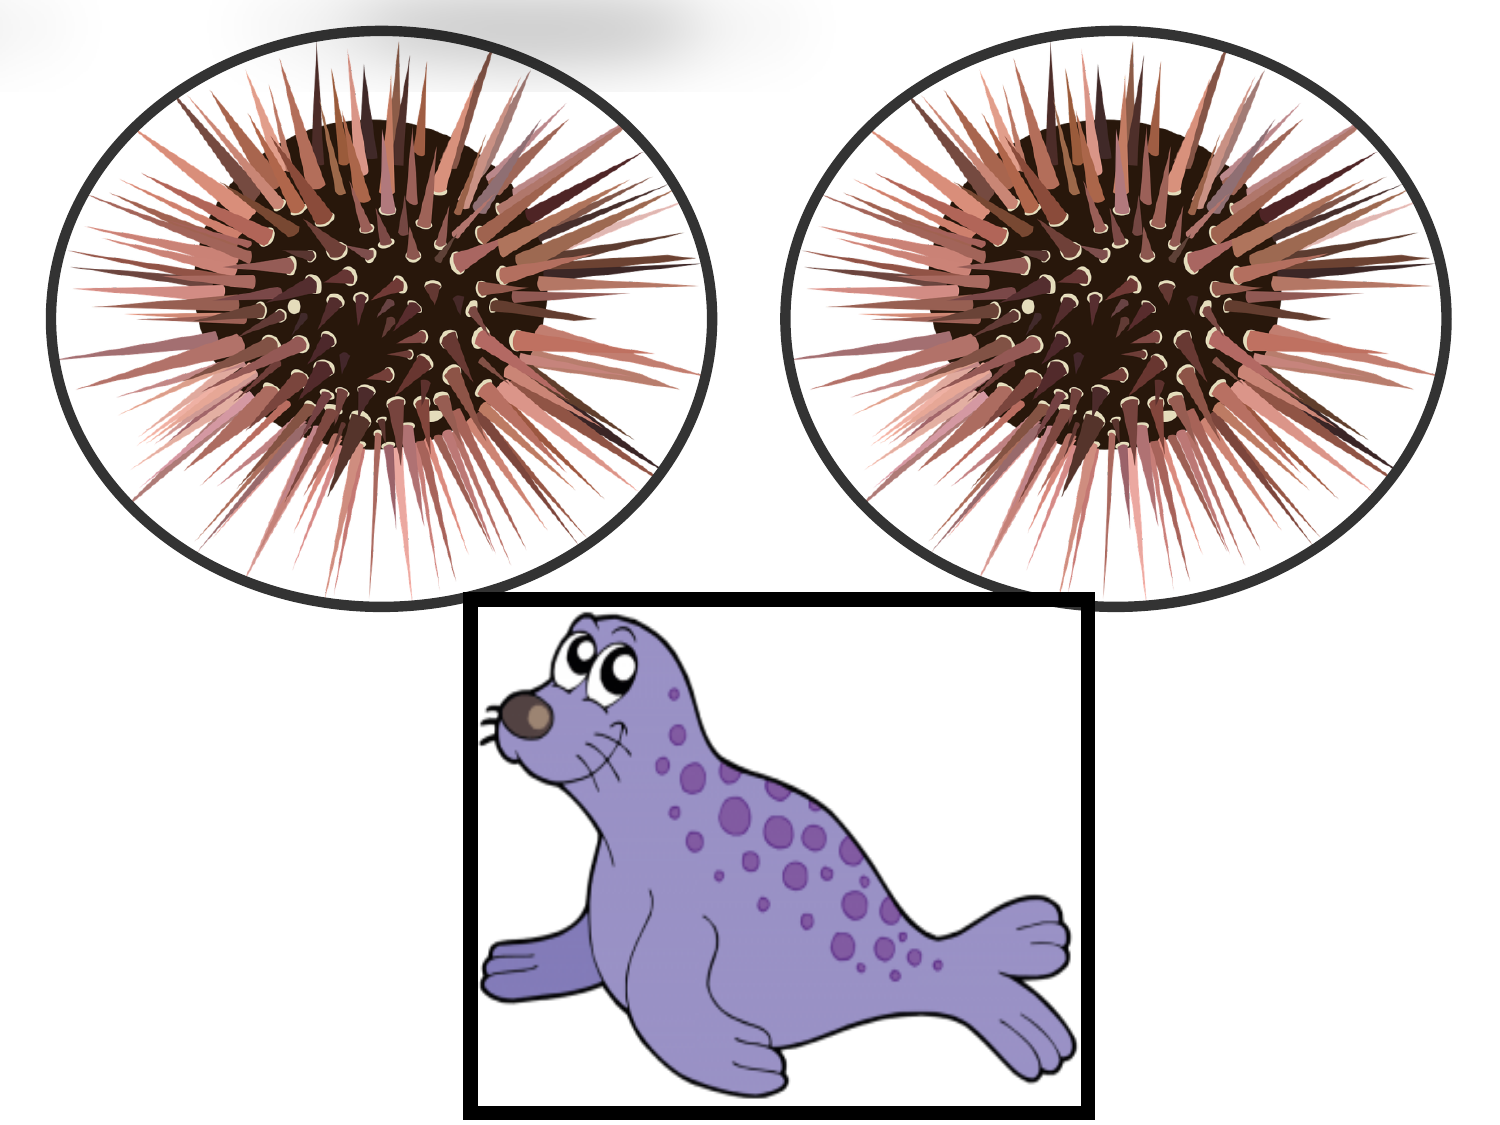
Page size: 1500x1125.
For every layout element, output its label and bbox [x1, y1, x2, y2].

picture [50, 30, 1447, 1107]
